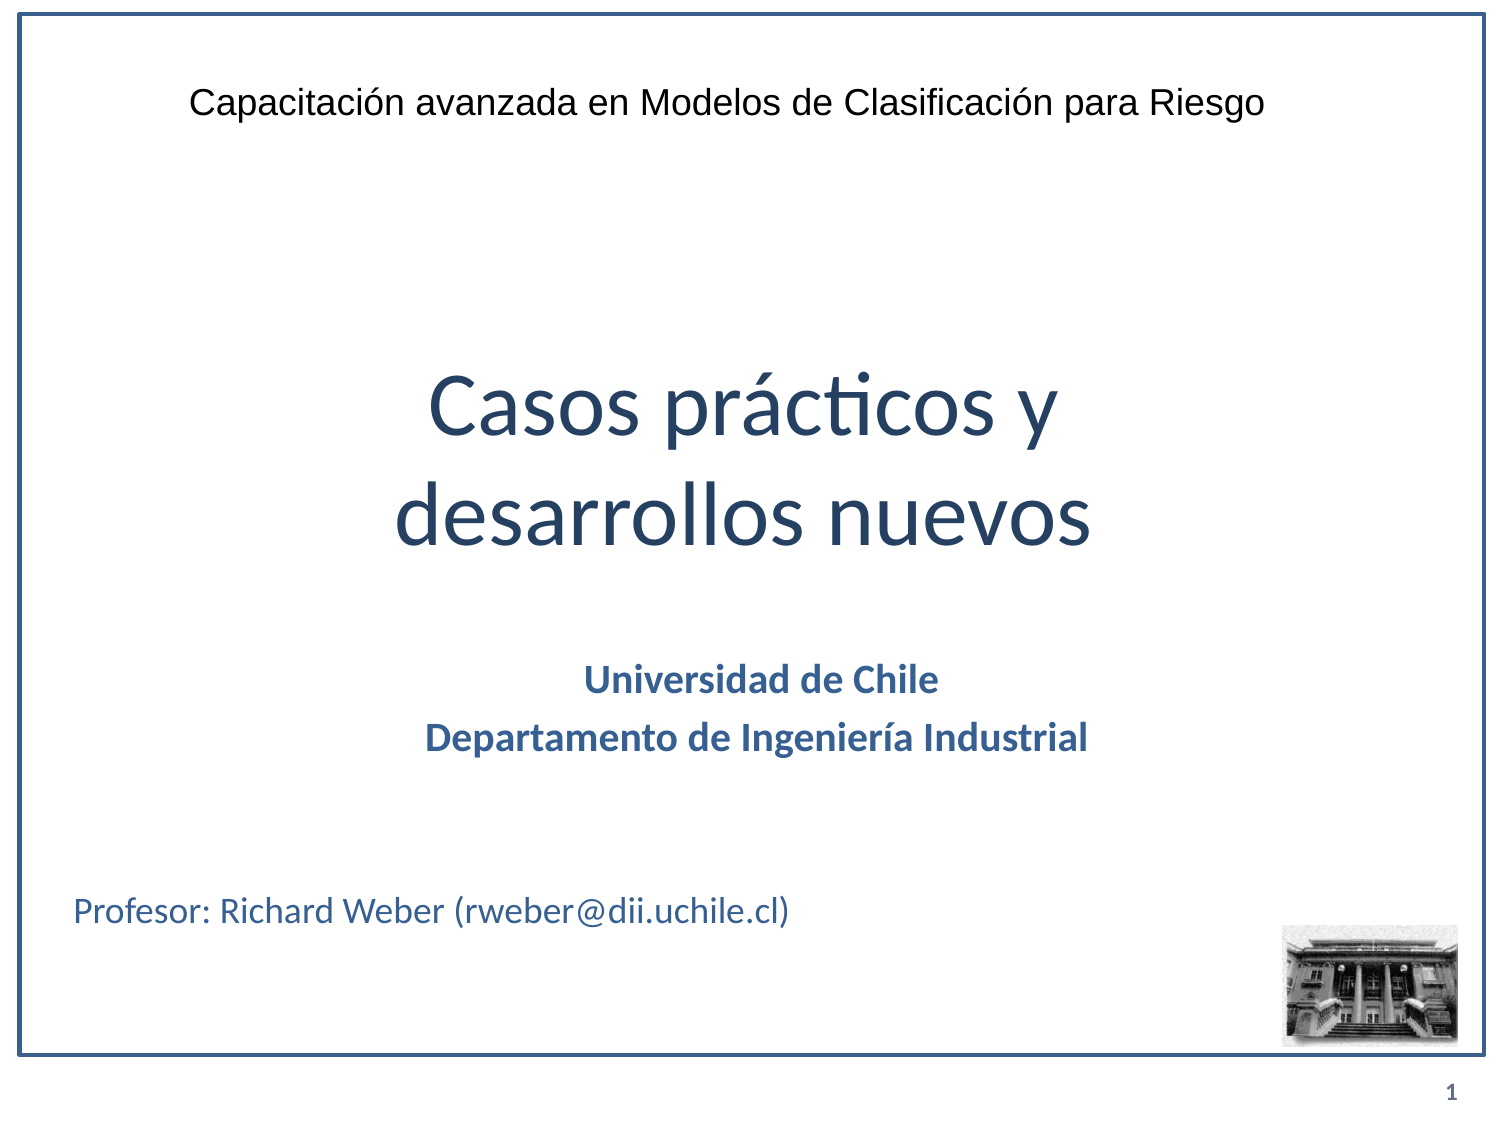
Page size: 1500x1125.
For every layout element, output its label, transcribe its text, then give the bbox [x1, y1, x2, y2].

title Casos prácticos y desarrollos nuevos [116, 332, 1393, 575]
picture [1282, 925, 1458, 1047]
slide_number 1 [1122, 1060, 1473, 1121]
